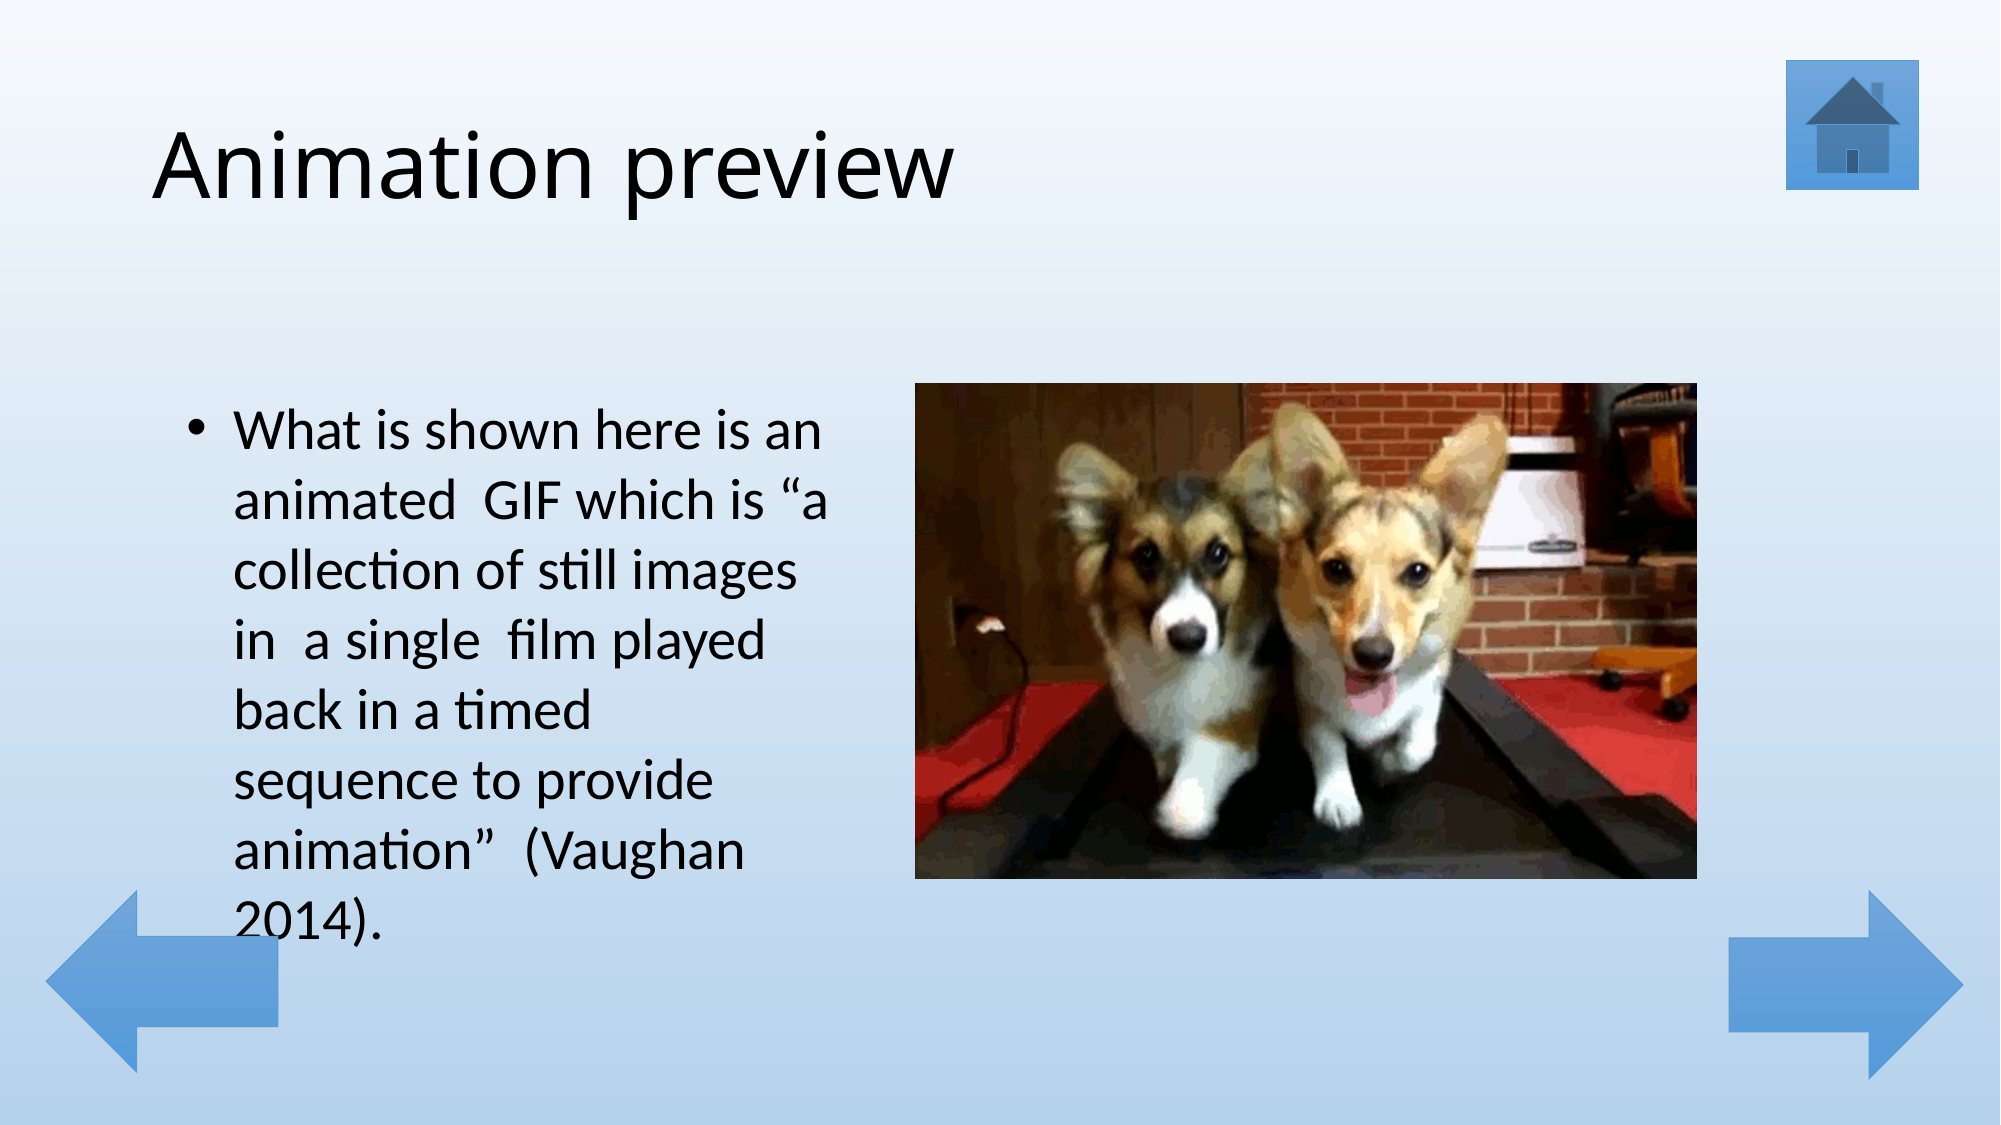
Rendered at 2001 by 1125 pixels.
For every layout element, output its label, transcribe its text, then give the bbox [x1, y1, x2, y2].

text_box [45, 889, 279, 1074]
text_box [1786, 60, 1919, 190]
text_box [1728, 889, 1964, 1080]
title Animation preview [137, 59, 1863, 278]
text_box What is shown here is an animated GIF which is “a collection of still images in a single film played back in a timed sequence to provide animation” (Vaughan 2014). [171, 383, 847, 959]
picture [915, 383, 1697, 879]
